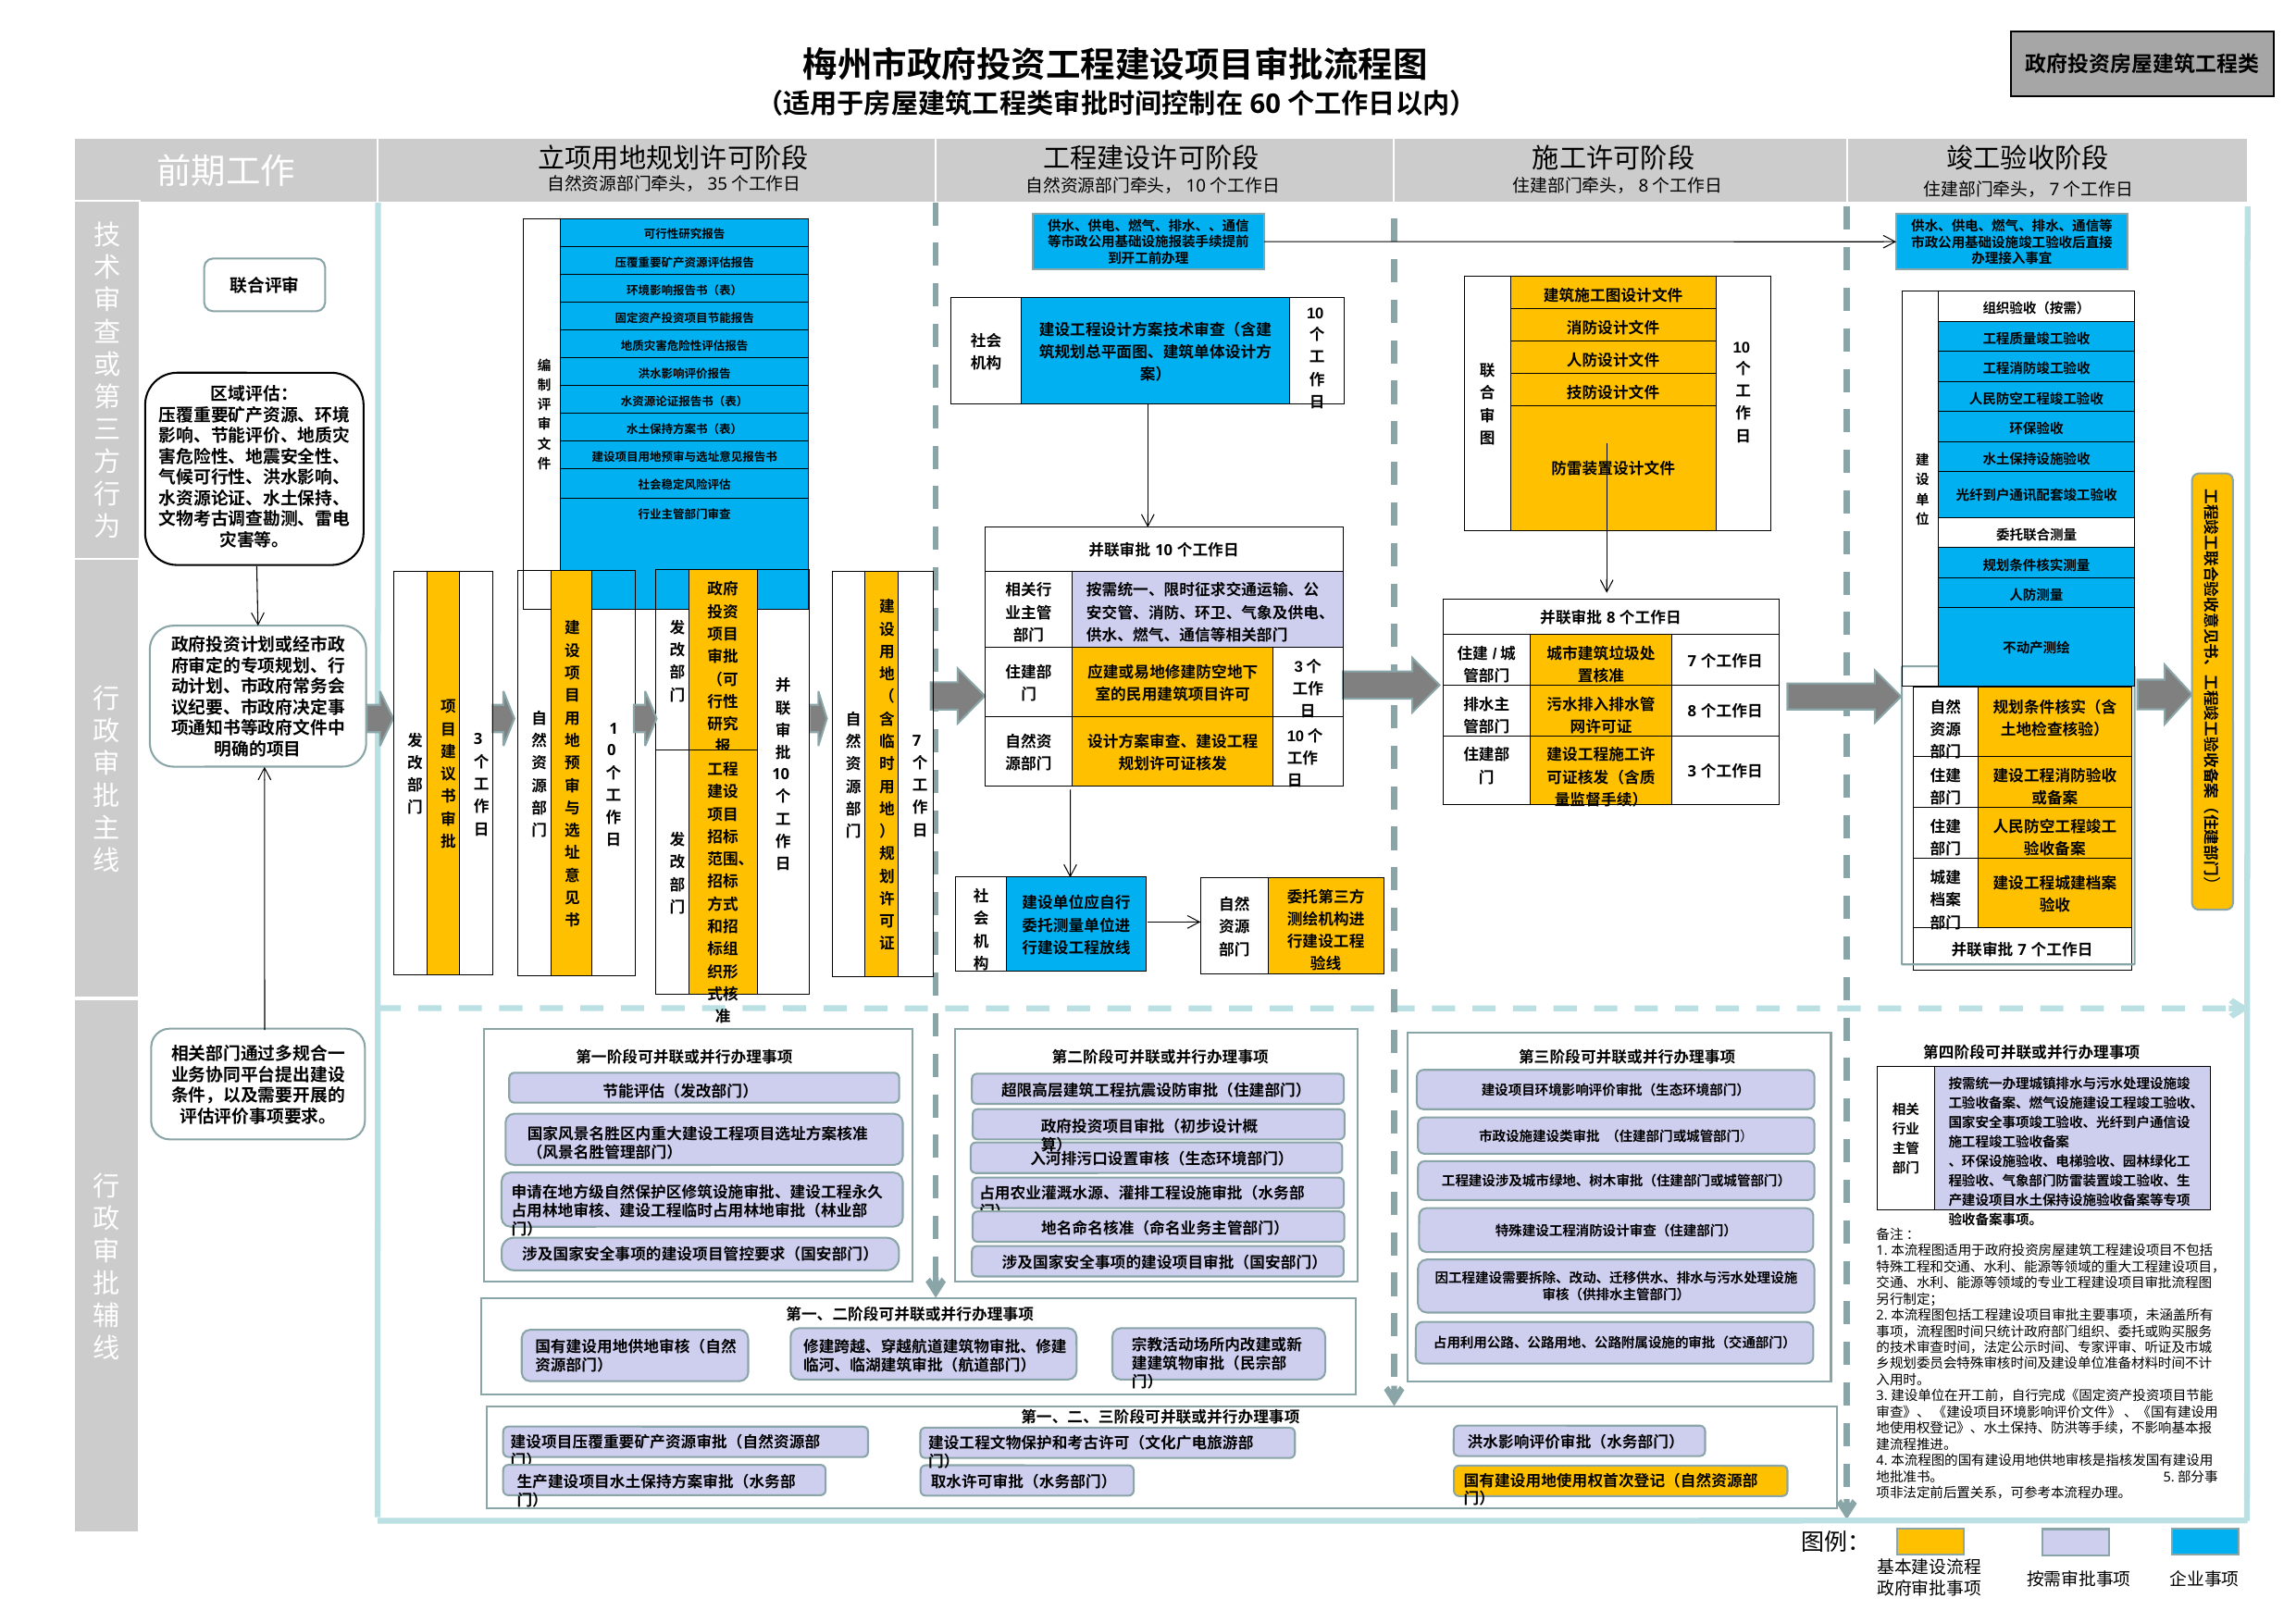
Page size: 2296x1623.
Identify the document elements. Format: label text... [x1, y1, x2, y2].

text_box 住建部门牵头，8个工作日 [1499, 167, 1803, 203]
table_header 建设用地（含临时用地）规划许可证 [865, 572, 898, 976]
text_box [1296, 1141, 1344, 1174]
text_box 国家风景名胜区内重大建设工程项目选址方案核准（风景名胜管理部门） [514, 1117, 903, 1169]
text_box 行政审批辅线 [73, 998, 141, 1533]
text_box [503, 1171, 904, 1226]
table_header 并联审批8个工作日 [1444, 600, 1779, 634]
text_box [1786, 682, 1846, 711]
text_box [2042, 1528, 2110, 1556]
text_box [1344, 670, 1394, 700]
table_header 建设工程设计方案技术审查（含建筑规划总平面图、建筑单体设计方案） [1022, 298, 1289, 403]
text_box [493, 690, 515, 747]
text_box [810, 690, 828, 747]
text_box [973, 1211, 1351, 1245]
table_cell 人防测量 [1939, 578, 2134, 607]
table_header 联合审图 [1465, 277, 1510, 530]
text_box [1395, 655, 1442, 715]
table_cell 水土保持方案书（表） [561, 414, 808, 440]
text_box [1407, 1032, 1832, 1382]
table_cell 3个工作日 [1273, 648, 1343, 716]
table_cell 不动产测绘 [1939, 608, 2134, 686]
text_box 图例： [1788, 1521, 1885, 1562]
text_box [2171, 1528, 2240, 1555]
table_cell 8个工作日 [1672, 686, 1779, 736]
table_cell 固定资产投资项目节能报告 [561, 303, 808, 329]
table_cell 并联审批7个工作日 [1914, 966, 2131, 970]
table_cell 按需统一、限时征求交通运输、公安交管、消防、环卫、气象及供电、供水、燃气、通信等相关部门 [1073, 572, 1343, 647]
table_cell 工程质量竣工验收 [1939, 322, 2134, 351]
text_box [480, 1297, 1118, 1395]
text_box 入河排污口设置审核（生态环境部门） [1012, 1142, 1312, 1175]
table_header 政府投资项目审批（可行性研究报告） [689, 570, 757, 750]
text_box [914, 1426, 1296, 1459]
text_box 建设项目环境影响评价审批（生态环境部门） [1415, 1069, 1816, 1110]
table_header 7个工作日 [899, 572, 933, 976]
text_box [504, 1112, 902, 1166]
text_box 第三阶段可并联或并行办理事项 [1426, 1040, 1829, 1073]
text_box 施工许可阶段 [1519, 133, 1847, 180]
table_cell 10个工作日 [1273, 717, 1343, 786]
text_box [144, 372, 364, 565]
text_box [965, 1176, 1345, 1209]
text_box [971, 1108, 1346, 1141]
table_header 自然资源部门 [833, 572, 864, 976]
text_box [1148, 1297, 1357, 1395]
table_header 委托第三方测绘机构进行建设工程验线 [1269, 878, 1384, 973]
text_box [935, 136, 1393, 204]
text_box 联合评审 [203, 257, 327, 313]
table_cell 城市建筑垃圾处置核准 [1531, 635, 1671, 685]
text_box [2214, 180, 2249, 204]
table_header 建设项目用地预审与选址意见书 [552, 571, 591, 975]
text_box 申请在地方级自然保护区修筑设施审批、建设工程永久占用林地审核、建设工程临时占用林地审批（林业部门） [497, 1175, 900, 1245]
text_box （适用于房屋建筑工程类审批时间控制在60个工作日以内） [742, 79, 1491, 126]
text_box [1453, 1425, 1712, 1459]
text_box [1901, 665, 2136, 966]
text_box 涉及国家安全事项的建设项目管控要求（国安部门） [501, 1236, 900, 1271]
text_box 修建跨越、穿越航道建筑物审批、修建临河、临湖建筑审批（航道部门） [789, 1330, 1087, 1381]
text_box 技术审查或第三方行为 [73, 200, 141, 558]
table_cell 洪水影响评价报告 [561, 358, 808, 385]
table_cell 环境影响报告书（表） [561, 275, 808, 302]
text_box 行政审批主线 [73, 558, 141, 998]
text_box 自然资源部门牵头，35个工作日 [533, 180, 838, 201]
text_box [1896, 1528, 1965, 1549]
text_box 取水许可审批（水务部门） [917, 1465, 1159, 1498]
text_box 立项用地规划许可阶段 [524, 133, 853, 180]
table_cell 工程消防竣工验收 [1939, 352, 2134, 381]
table_cell 7个工作日 [1672, 635, 1779, 685]
table_cell 3个工作日 [1672, 737, 1779, 804]
table_header 编制评审文件 [524, 219, 560, 570]
table_cell 社会稳定风险评估 [561, 469, 808, 498]
table_header 并联审批 10个工作日 [758, 570, 809, 994]
table_header 建设单位 [1903, 291, 1938, 686]
text_box 按需审批事项 [2013, 1561, 2146, 1597]
text_box 供水、供电、燃气、排水、通信等市政公用基础设施竣工验收后直接办理接入事宜 [1895, 213, 2128, 270]
text_box 供水、供电、燃气、排水、、通信等市政公用基础设施报装手续提前到开工前办理 [1032, 213, 1265, 270]
table_cell 自然资源部门 [986, 717, 1072, 786]
text_box [379, 137, 935, 204]
table_header 建设单位应自行委托测量单位进行建设工程放线 [1007, 877, 1146, 971]
table_cell 委托联合测量 [1939, 518, 2134, 547]
table_cell 人防设计文件 [1511, 341, 1716, 373]
text_box [486, 1406, 1838, 1509]
text_box 工程建设涉及城市绿地、树木审批（住建部门或城管部门） [1417, 1159, 1816, 1201]
table_cell 污水排入排水管网许可证 [1531, 686, 1671, 736]
text_box 政府投资项目审批（初步设计概算） [1027, 1109, 1296, 1160]
text_box [937, 666, 985, 726]
table_cell 设计方案审查、建设工程规划许可证核发 [1073, 717, 1272, 786]
text_box [632, 690, 658, 747]
text_box 第一阶段可并联或并行办理事项 [562, 1040, 815, 1072]
table_cell 规划条件核实测量 [1939, 548, 2134, 577]
text_box 市政设施建设类审批 （住建部门或城管部门） [1417, 1116, 1816, 1155]
table_header 自然资源部门 [1201, 878, 1268, 973]
table_cell 光纤到户通讯配套竣工验收 [1939, 472, 2134, 517]
table_cell 压覆重要矿产资源评估报告 [561, 247, 808, 274]
text_box [954, 1028, 1359, 1282]
text_box 特殊建设工程消防设计审查（住建部门） [1418, 1207, 1815, 1254]
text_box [972, 1245, 1350, 1279]
table_cell 人民防空工程竣工验收 [1939, 382, 2134, 411]
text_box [1449, 1463, 1797, 1497]
text_box 企业事项 [2155, 1561, 2254, 1596]
table_cell 发改部门 [656, 750, 689, 994]
table_header 发改部门 [394, 572, 427, 974]
text_box 第二阶段可并联或并行办理事项 [1037, 1040, 1295, 1072]
table_header 可行性研究报告 [561, 219, 808, 246]
text_box 政府投资计划或经市政府审定的专项规划、行动计划、市政府常务会议纪要、市政府决定事项通知书等政府文件中明确的项目 [148, 625, 367, 768]
text_box 因工程建设需要拆除、改动、迁移供水、排水与污水处理设施审核（供排水主管部门） [1417, 1258, 1816, 1314]
table_cell 防雷装置设计文件 [1511, 406, 1716, 530]
table_cell 工程建设项目招标范围、招标方式和招标组织形式核准 [689, 750, 757, 994]
text_box 第一、二阶段可并联或并行办理事项 [772, 1297, 1148, 1330]
table_header 相关行业主管部门 [1878, 1067, 1934, 1209]
text_box [2136, 662, 2191, 727]
text_box [969, 1141, 1027, 1174]
table_cell 环保验收 [1939, 412, 2134, 441]
table_header 组织验收（按需） [1939, 291, 2134, 321]
table_header 10个工作日 [1290, 298, 1344, 403]
table_header 并联审批10个工作日 [986, 527, 1343, 571]
text_box [1847, 667, 1901, 725]
text_box [1846, 136, 1932, 204]
table_cell 建设项目用地预审与选址意见报告书 [561, 441, 808, 468]
table_header 建筑施工图设计文件 [1511, 277, 1716, 308]
text_box [1393, 136, 1846, 204]
text_box 备注 ： 1.本流程图适用于政府投资房屋建筑工程建设项目不包括特殊工程和交通、水利、能源等领域的重大工程建设项目，交通、水利、能源等领域的专业工程建设项目审批流程图另行制定； 2.本流程图包括工程建设项目审批主要事项，未涵盖所有事项，流程图时间只统计政府部门组织、委托或购买服务的技术审查时间，法定公示时间、专家评审、听证及市城乡规划委员会特殊审核时间及建设单位准备材料时间不计入用时。 3.建设单位在开工前，自行完成《固定资产投资项目节能审查》、 《建设项目环境影响评价文件》 、《国有建设用地使用权登记》、水土保持、防洪等手续，不影响基本报建流程推进。 4.本流程图的国有建设用地供地审核是指核发国有建设用地批准书。 5.部分事项非法定前后置关系，可参考本流程办理。 [1862, 1219, 2235, 1520]
text_box 住建部门牵头，7个工作日 [1909, 171, 2214, 206]
table_cell 住建部门 [986, 648, 1072, 716]
text_box [971, 1072, 1346, 1106]
text_box 占用利用公路、公路用地、公路附属设施的审批（交通部门） [1414, 1320, 1815, 1365]
text_box 自然资源部门牵头，10个工作日 [1011, 180, 1316, 203]
table_header 按需统一办理城镇排水与污水处理设施竣工验收备案、燃气设施建设工程竣工验收、国家安全事项竣工验收、光纤到户通信设施工程竣工验收备案 、环保设施验收、电梯验收、园林绿化工程验收、气象部门防雷装置竣工验收、生产建设项目水土保持设施验收备案等专项验收备案事项。 [1935, 1067, 2210, 1209]
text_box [509, 1072, 917, 1108]
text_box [496, 1425, 869, 1459]
text_box 工程竣工联合验收意见书、工程竣工验收备案（住建部门） [2191, 472, 2235, 911]
text_box 宗教活动场所内改建或新建建筑物审批（民宗部门） [1118, 1328, 1324, 1398]
table_cell 水土保持设施验收 [1939, 442, 2134, 471]
table_cell 住建部门 [1444, 737, 1530, 804]
text_box 竣工验收阶段 [1932, 133, 2261, 180]
text_box 前期工作 [73, 136, 379, 204]
text_box [483, 1028, 913, 1282]
table_header 项目建议书审批 [428, 572, 459, 974]
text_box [151, 1028, 366, 1140]
text_box 工程建设许可阶段 [1004, 133, 1334, 180]
table_header 10个工作日 [592, 571, 635, 975]
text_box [503, 1465, 826, 1498]
table_cell 建设工程施工许可证核发（含质量监督手续） [1531, 737, 1671, 804]
text_box 基本建设流程政府审批事项 [1863, 1549, 2004, 1605]
table_cell 水资源论证报告书（表） [561, 386, 808, 413]
table_header 10个工作日 [1717, 277, 1770, 530]
table_header 社会机构 [951, 298, 1021, 403]
table_header 3个工作日 [460, 572, 492, 974]
table_cell 地质灾害危险性评估报告 [561, 330, 808, 357]
text_box 超限高层建筑工程抗震设防审批（住建部门） [976, 1073, 1336, 1107]
table_header 自然资源部门 [518, 571, 551, 975]
table_cell 应建或易地修建防空地下室的民用建筑项目许可 [1073, 648, 1272, 716]
text_box 第一、二、三阶段可并联或并行办理事项 [1007, 1399, 1342, 1432]
text_box 梅州市政府投资工程建设项目审批流程图 [788, 35, 1442, 79]
table_cell 消防设计文件 [1511, 309, 1716, 341]
text_box 政府投资房屋建筑工程类 [2010, 31, 2275, 97]
text_box 第四阶段可并联或并行办理事项 [1880, 1035, 2183, 1068]
table_cell 行业主管部门审查 [561, 499, 808, 609]
table_cell 住建/城管部门 [1444, 635, 1530, 685]
table_cell 相关行业主管部门 [986, 572, 1072, 647]
text_box [379, 690, 393, 747]
table_header 发改部门 [656, 570, 689, 750]
text_box 国有建设用地供地审核（自然资源部门） [521, 1330, 758, 1381]
table_header 社会机构 [956, 877, 1006, 971]
table_cell 技防设计文件 [1511, 374, 1716, 405]
table_cell 排水主管部门 [1444, 686, 1530, 736]
text_box [1111, 1330, 1118, 1381]
text_box [367, 703, 378, 734]
